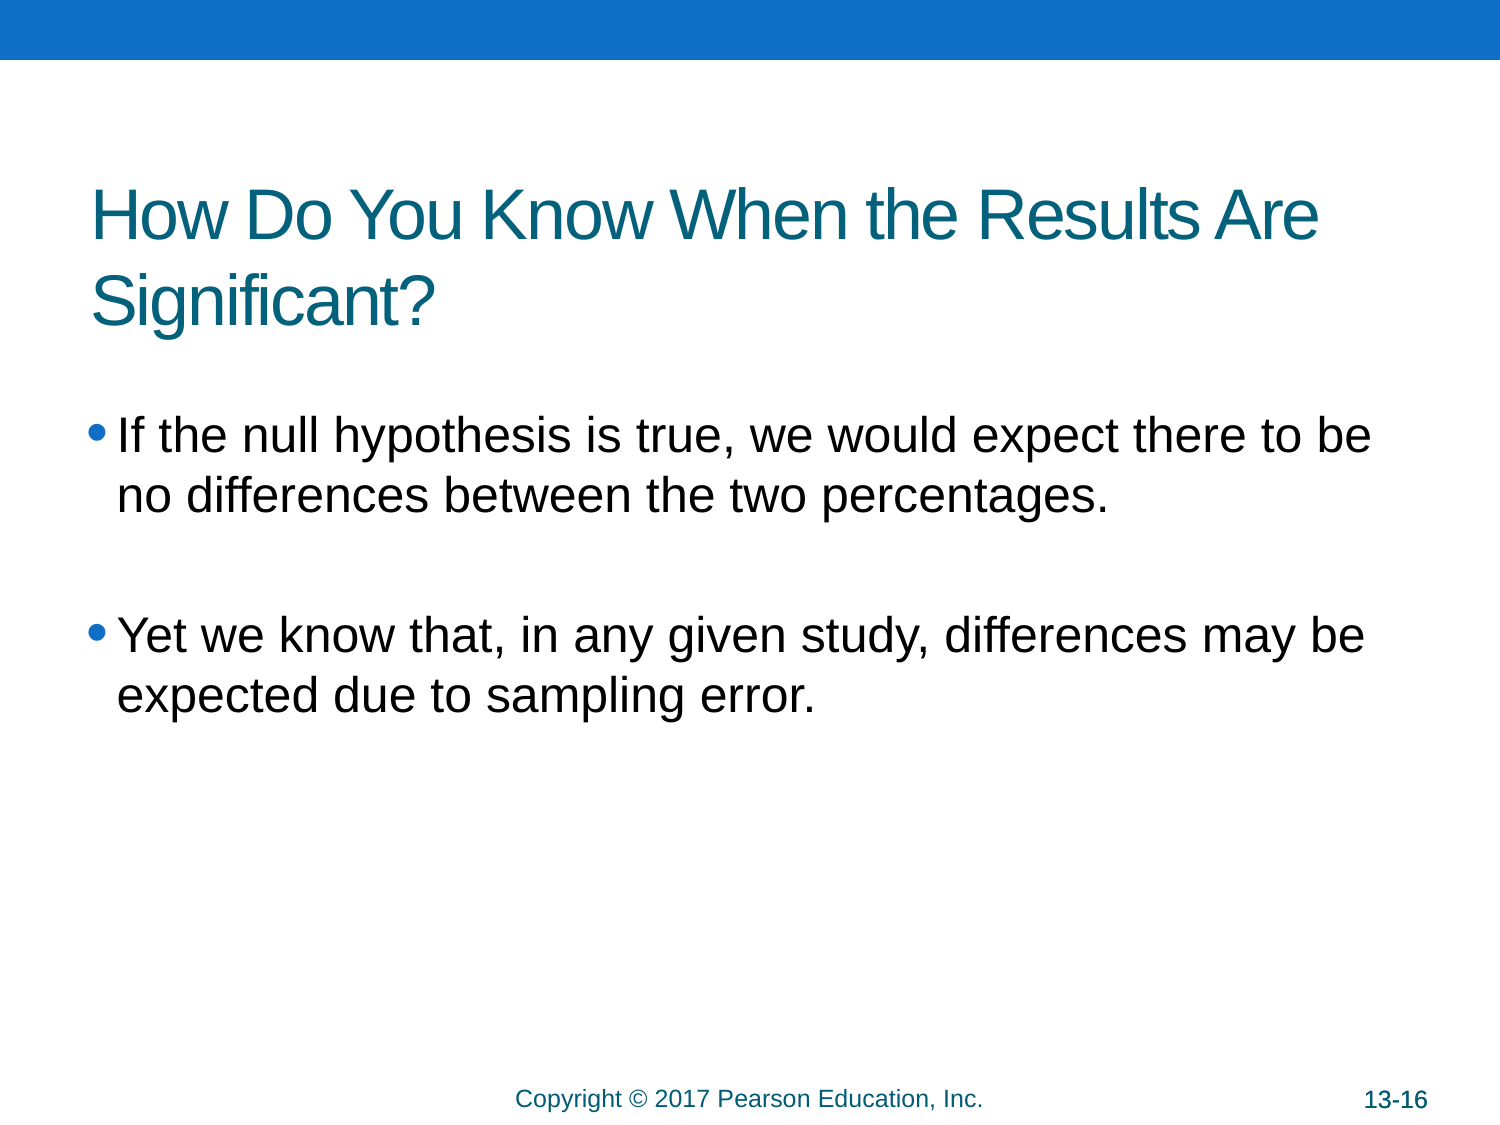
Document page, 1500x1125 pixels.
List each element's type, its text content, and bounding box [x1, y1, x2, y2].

title How Do You Know When the Results Are Significant? [75, 160, 1425, 348]
list If the null hypothesis is true, we would expect there to be no differences between the two percentages. Yet we know that, in any given study, differences may be expected due to sampling error. [71, 394, 1422, 1115]
